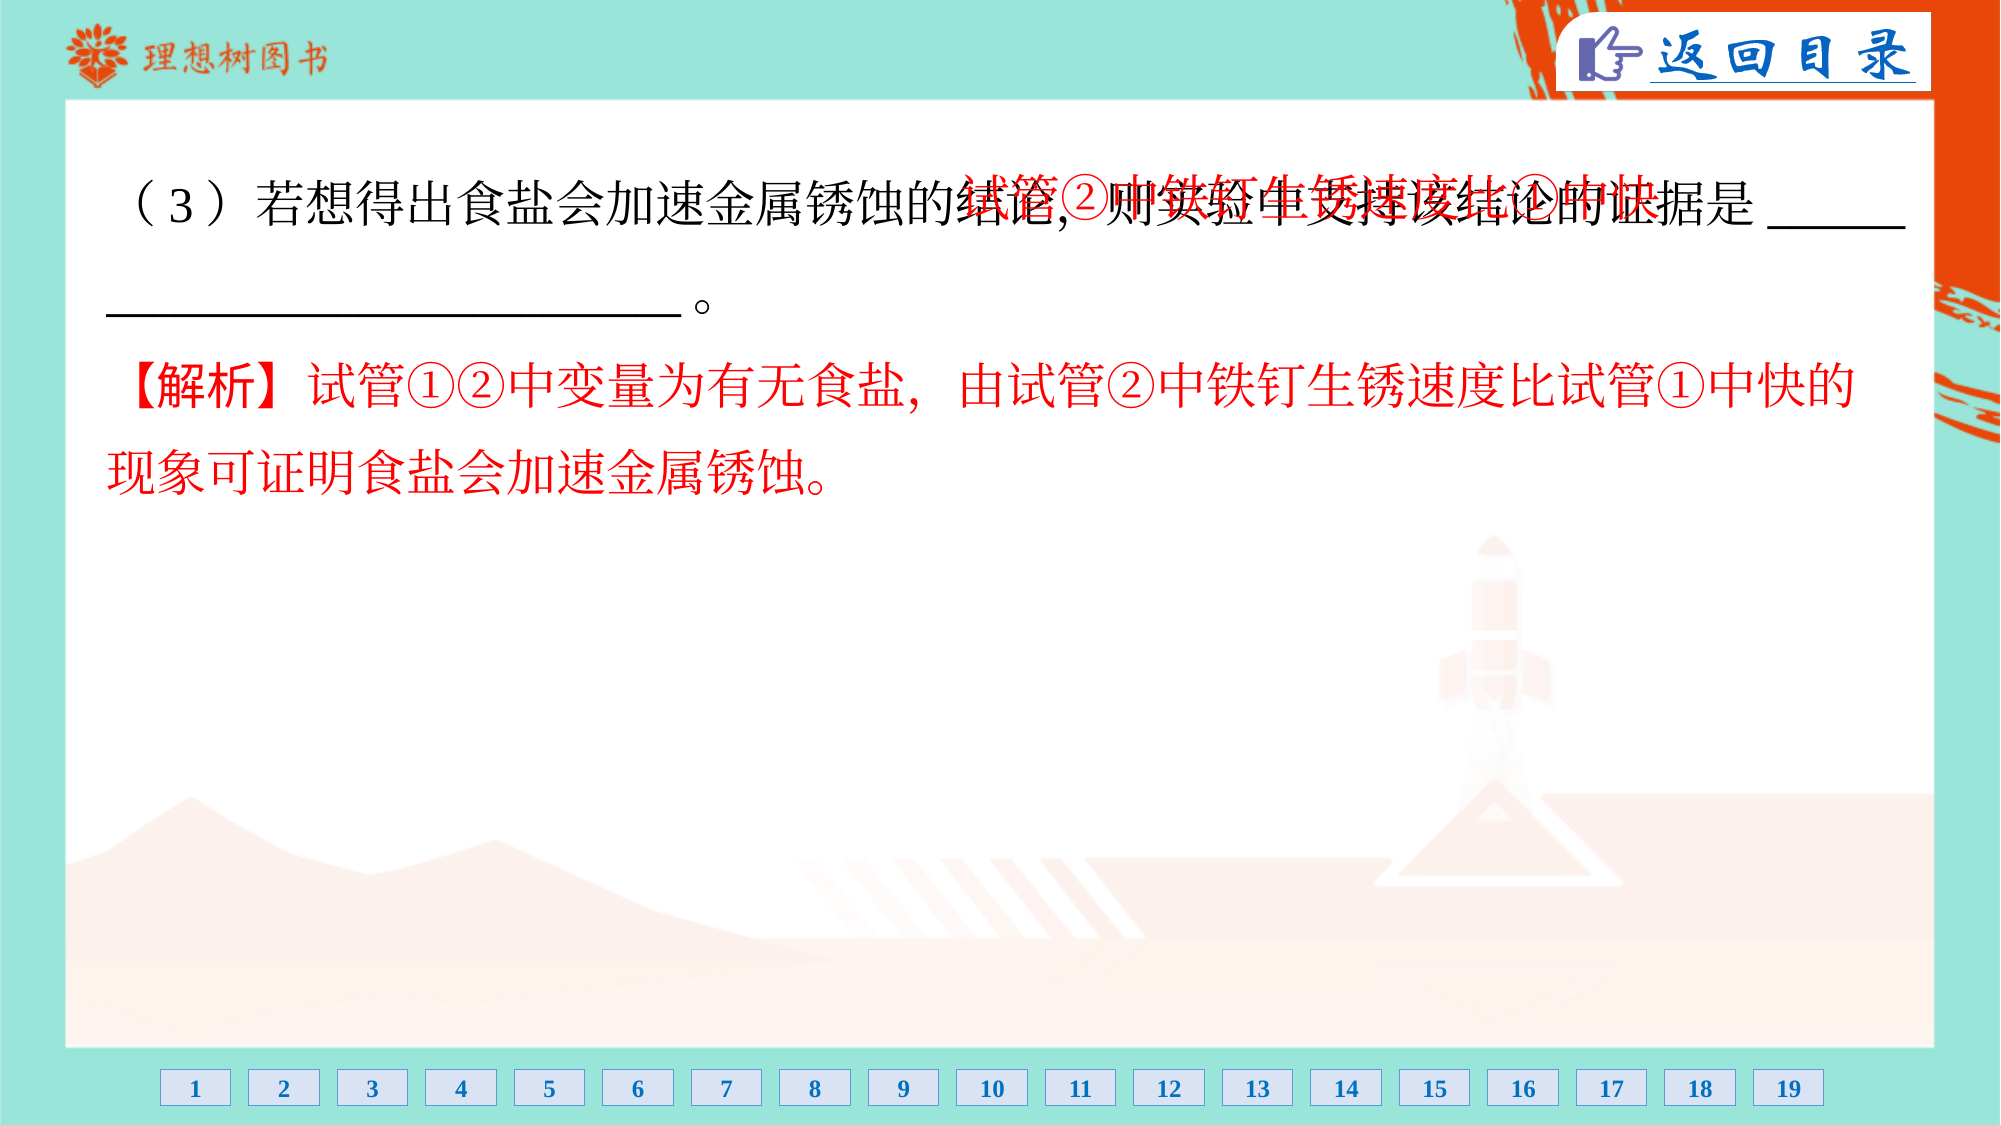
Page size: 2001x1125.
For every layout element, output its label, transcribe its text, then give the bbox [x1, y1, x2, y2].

text_box （3）若想得出食盐会加速金属锈蚀的结论，则实验中支持该结论的证据是______ _________________________。 [106, 141, 1895, 311]
picture [0, 0, 2000, 1125]
text_box 试管②中铁钉生锈速度比①中快 [106, 136, 1894, 307]
text_box 【解析】试管①②中变量为有无食盐，由试管②中铁钉生锈速度比试管①中快的 现象可证明食盐会加速金属锈蚀。 [106, 322, 1895, 493]
